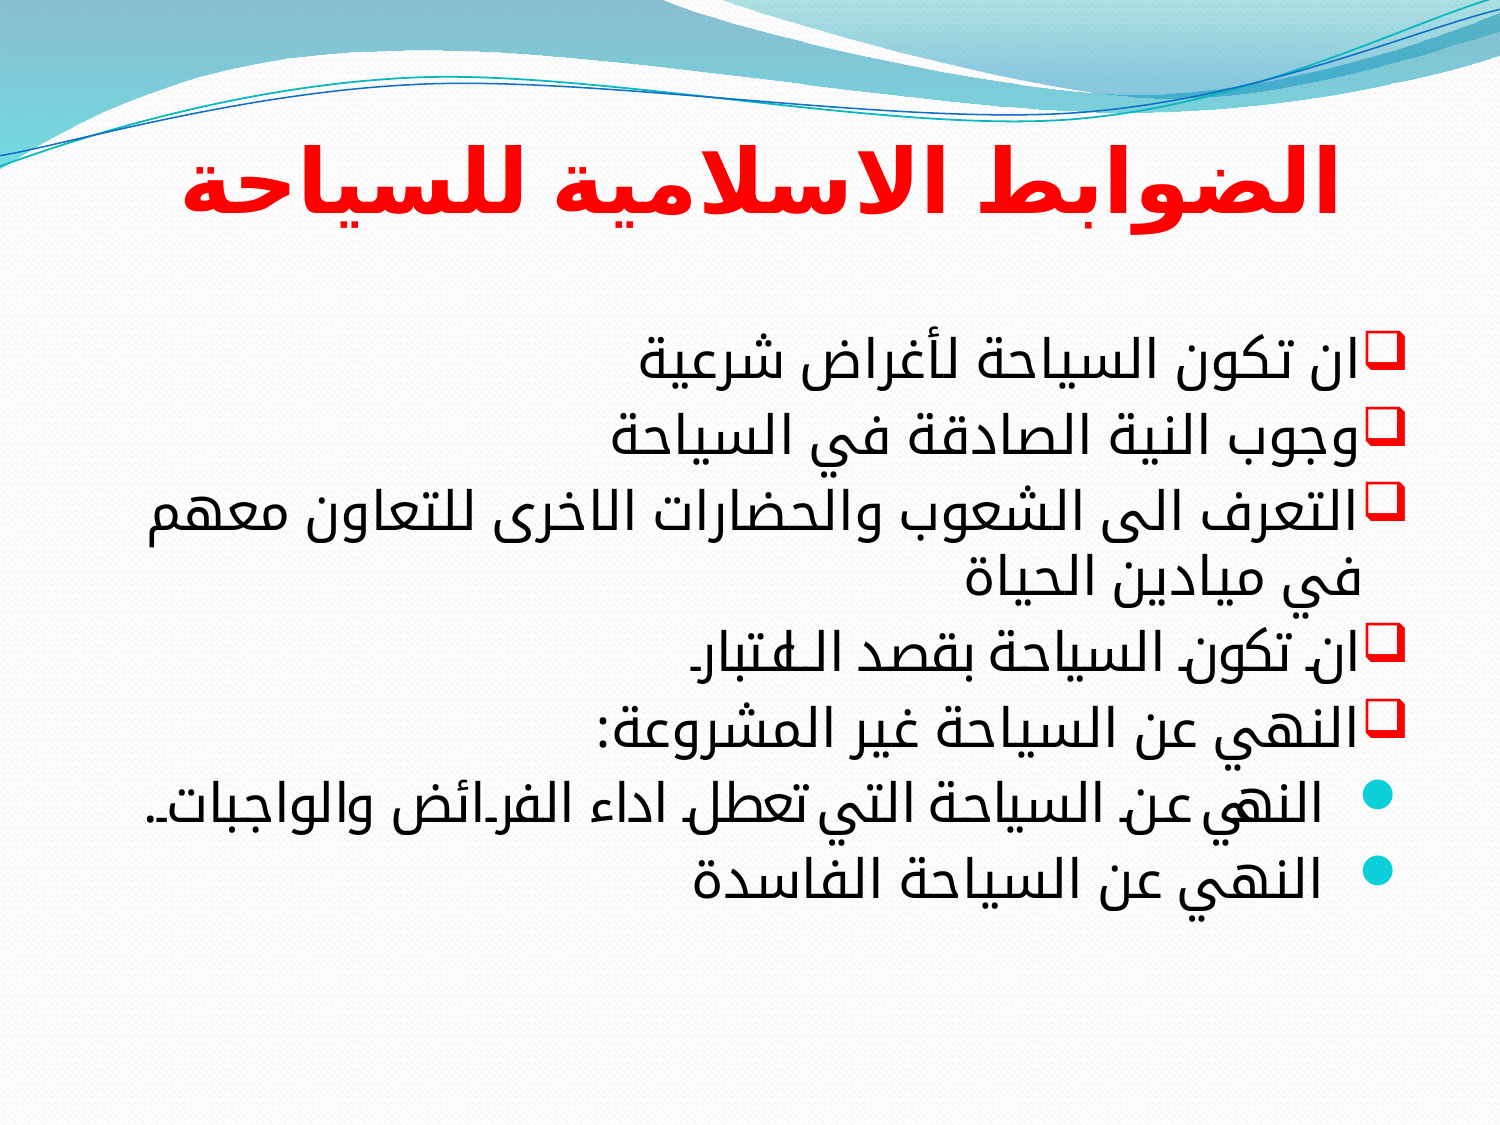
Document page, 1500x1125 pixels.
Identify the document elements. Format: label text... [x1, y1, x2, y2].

title الضوابط الاسلامية للسياحة [75, 115, 1425, 232]
list ان تكون السياحة لأغراض شرعية وجوب النية الصادقة في السياحة التعرف الى الشعوب والحضارات الاخرى للتعاون معهم في ميادين الحياة ان تكون السياحة بقصد الاعتبار النهي عن السياحة غير المشروعة: النهي عن السياحة التي تعطل اداء الفرائض والواجبات. النهي عن السياحة الفاسدة [75, 317, 1425, 1038]
